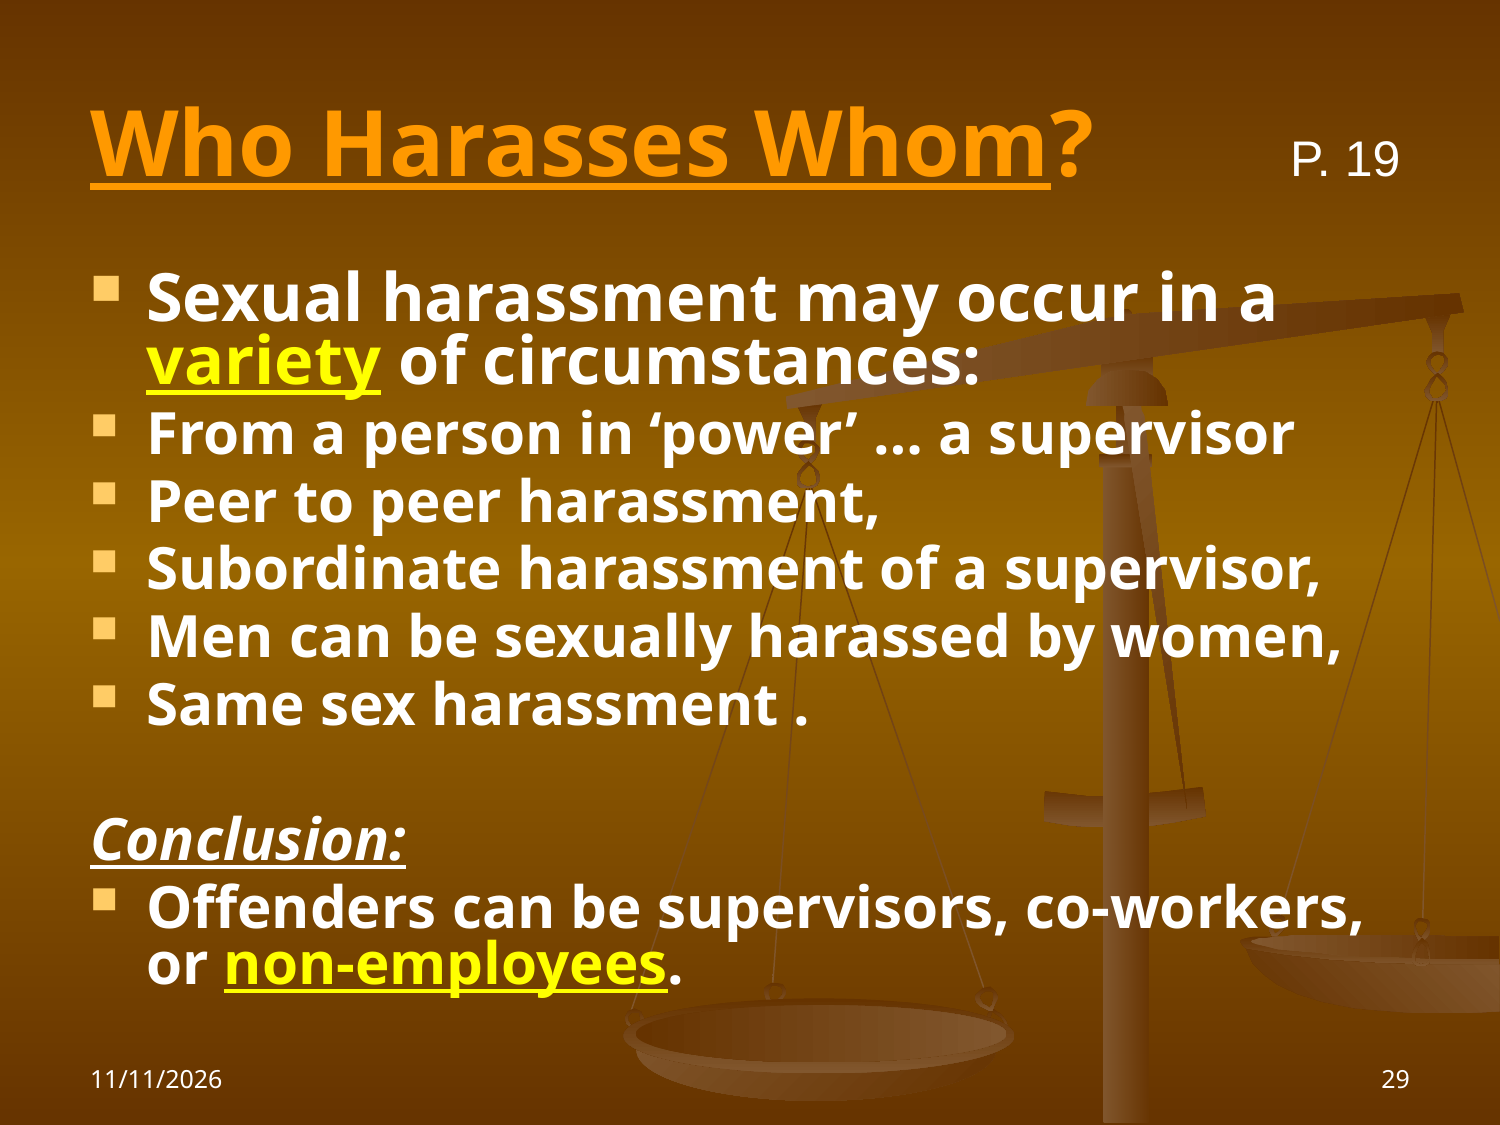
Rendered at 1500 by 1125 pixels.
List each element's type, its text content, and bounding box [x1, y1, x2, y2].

list Sexual harassment may occur in a variety of circumstances: From a person in ‘power’ … a supervisor Peer to peer harassment, Subordinate harassment of a supervisor, Men can be sexually harassed by women, Same sex harassment . Conclusion: Offenders can be supervisors, co-workers, or non-employees. [74, 262, 1426, 1006]
slide_number 29 [1074, 1029, 1426, 1106]
title Who Harasses Whom? P. 19 [74, 45, 1426, 234]
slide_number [74, 1029, 426, 1106]
